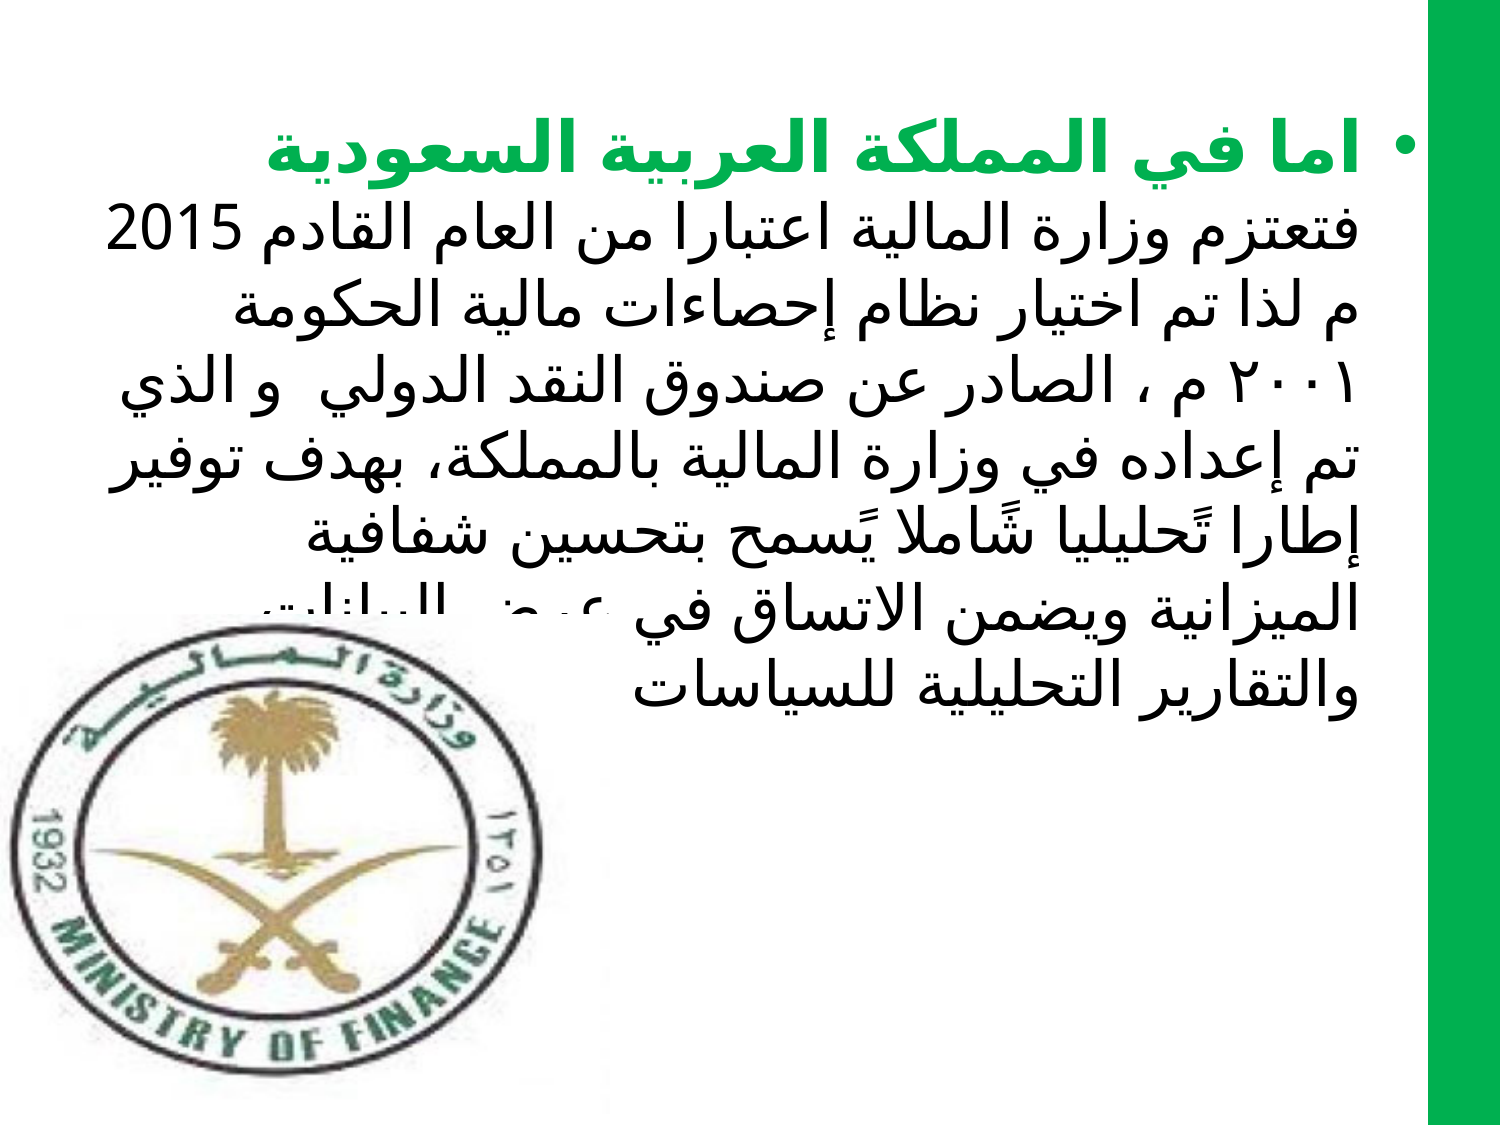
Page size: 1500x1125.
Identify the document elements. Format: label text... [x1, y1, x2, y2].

list اما في المملكة العربية السعودية فتعتزم وزارة المالية اعتبارا من العام القادم 2015 م لذا تم اختیار نظام إحصاءات مالية الحكومة ٢٠٠١ م ، الصادر عن صندوق النقد الدولي و الذي تم إعداده في وزارة المالية بالمملكة، بهدف توفير إطارا تًحليليا شًاملا يًسمح بتحسين شفافية الميزانية ويضمن الاتساق في عرض البيانات والتقارير التحليلية للسياسات المالية للحكومة. [82, 93, 1428, 837]
text_box [1428, 0, 1500, 1125]
picture [0, 614, 610, 1125]
